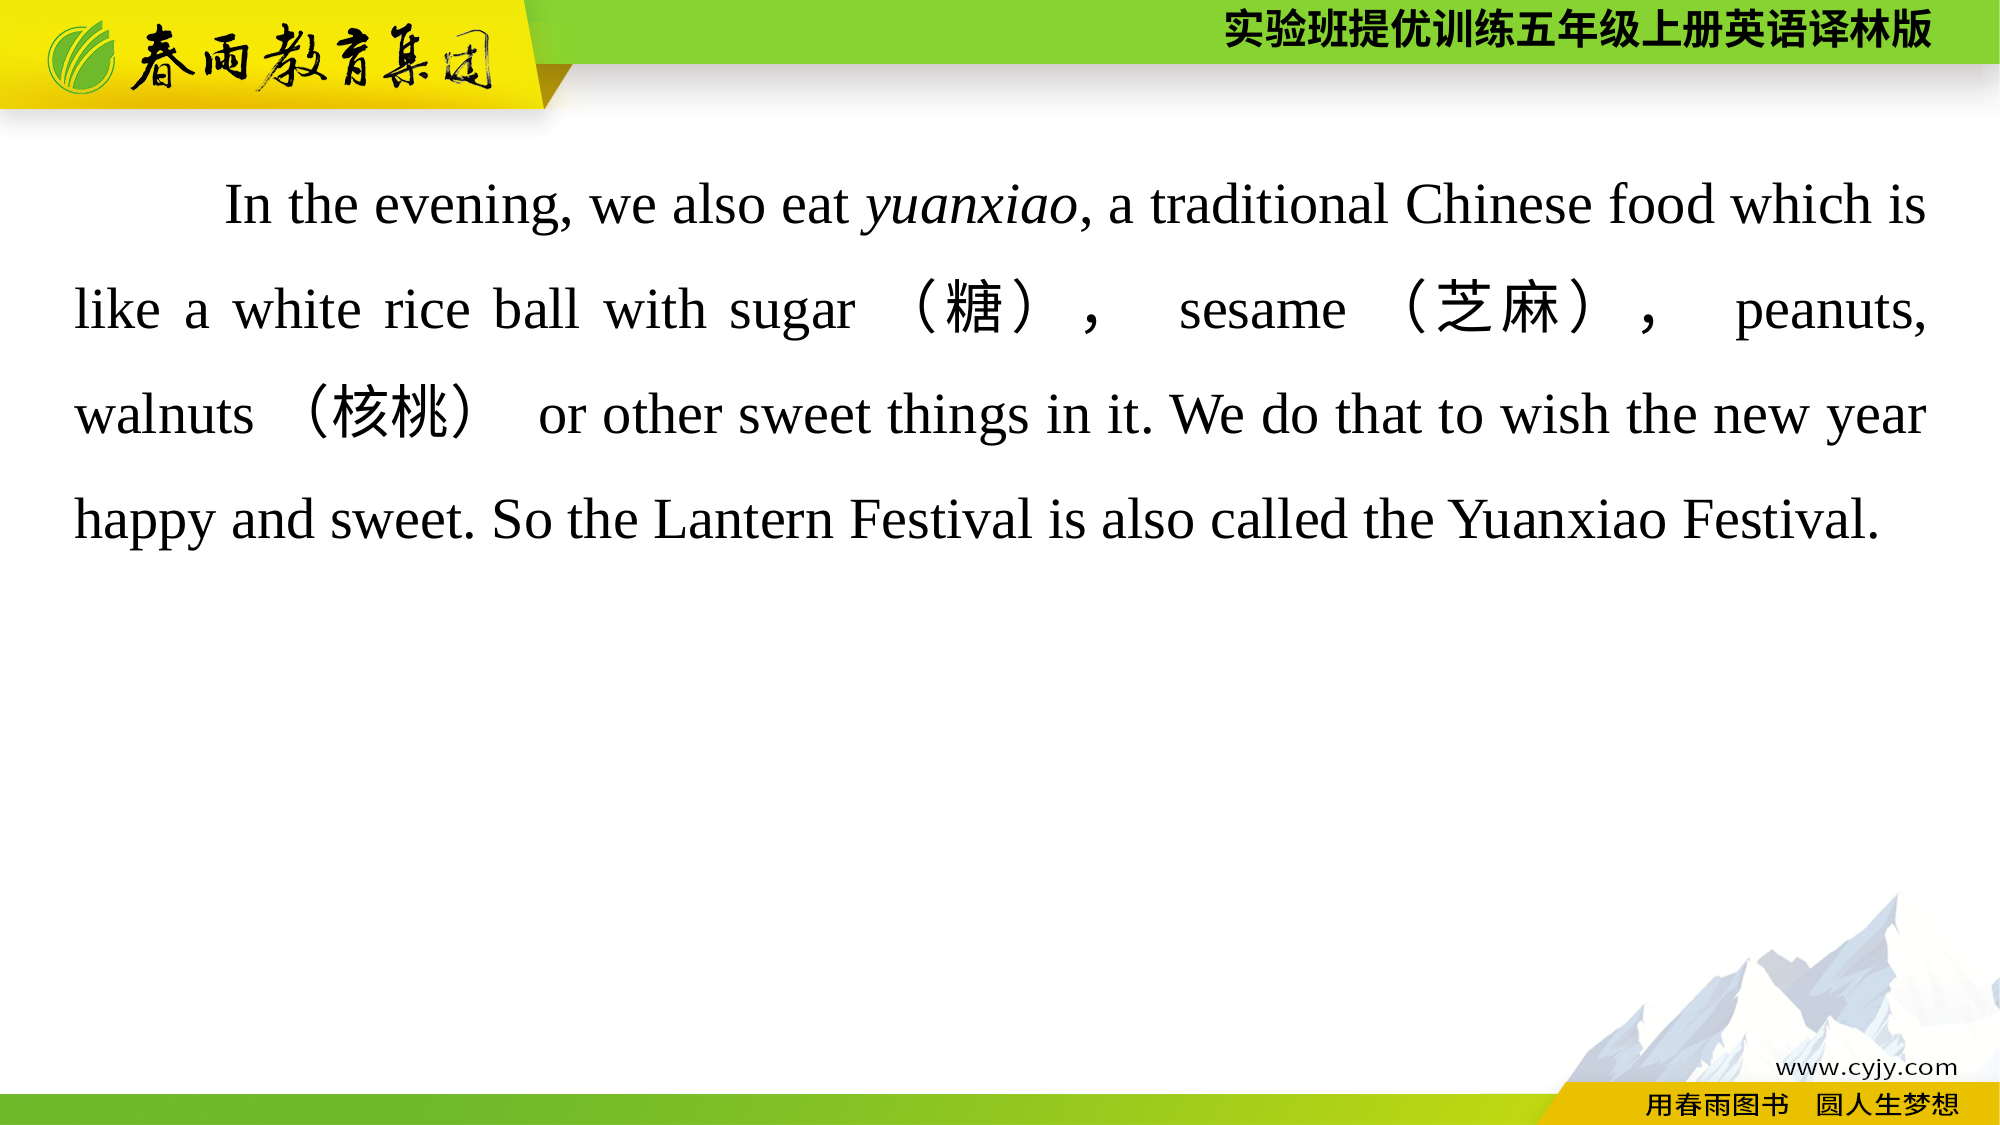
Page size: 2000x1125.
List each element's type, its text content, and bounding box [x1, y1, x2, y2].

list In the evening, we also eat yuanxiao, a traditional Chinese food which is like a white rice ball with sugar（糖）， sesame（芝麻）， peanuts, walnuts（核桃） or other sweet things in it. We do that to wish the new year happy and sweet. So the Lantern Festival is also called the Yuanxiao Festival. [59, 122, 1944, 549]
picture [0, 0, 2000, 1125]
